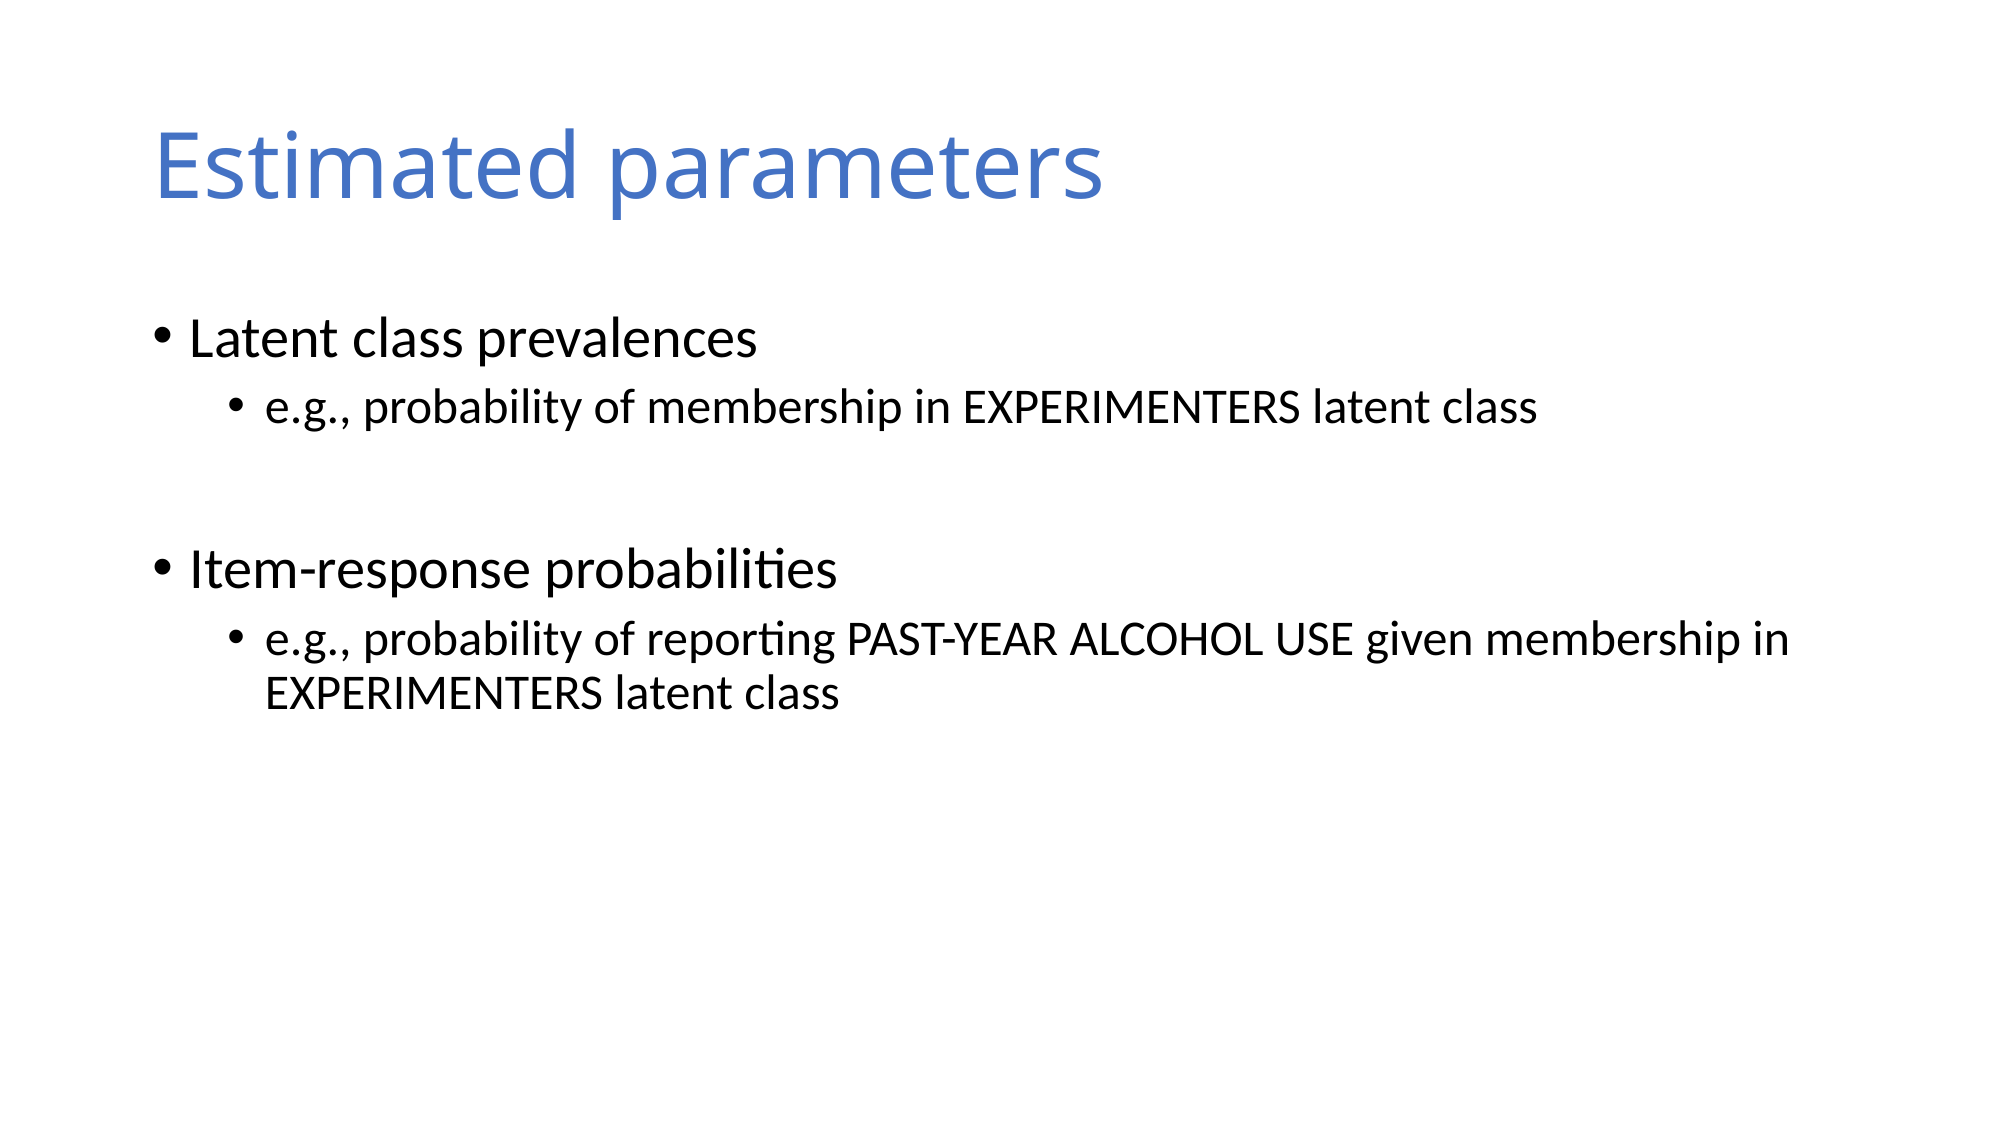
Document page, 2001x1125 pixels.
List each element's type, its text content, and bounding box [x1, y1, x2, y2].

title Estimated parameters [137, 59, 1863, 278]
list Latent class prevalences e.g., probability of membership in EXPERIMENTERS latent class Item-response probabilities e.g., probability of reporting PAST-YEAR ALCOHOL USE given membership in EXPERIMENTERS latent class [137, 299, 1863, 1014]
